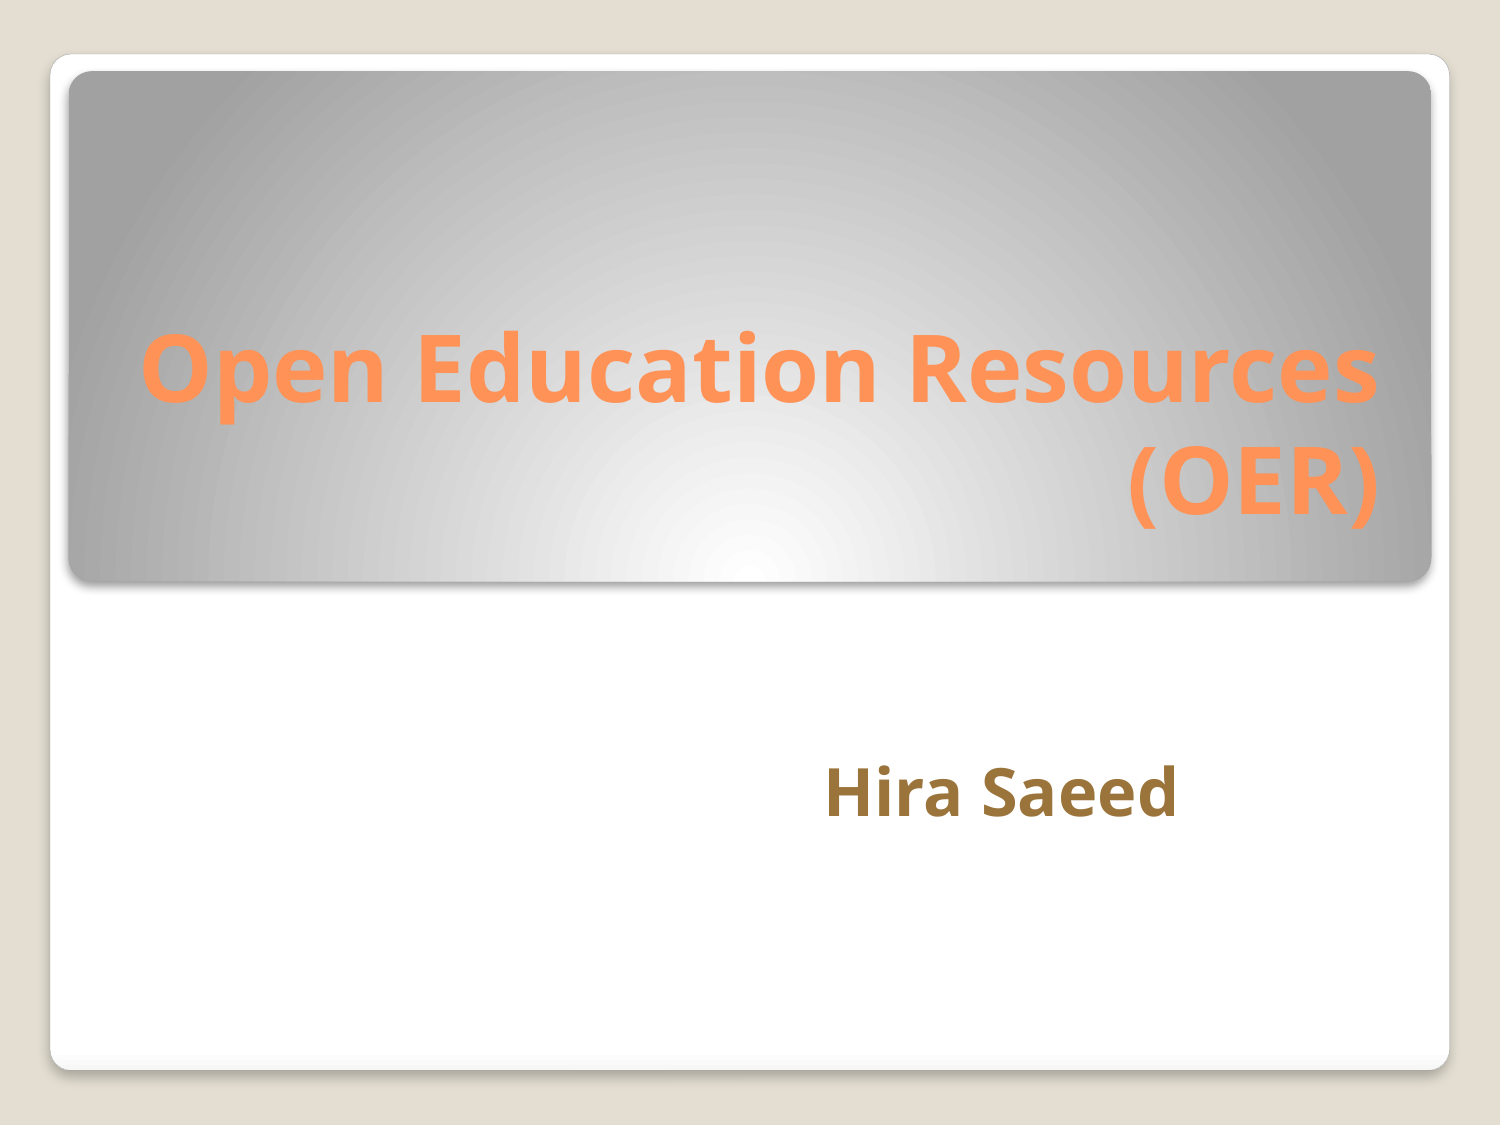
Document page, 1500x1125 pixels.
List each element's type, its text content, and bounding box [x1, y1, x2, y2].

title Open Education Resources (OER) [112, 299, 1388, 542]
subtitle Hira Saeed [787, 750, 1288, 900]
